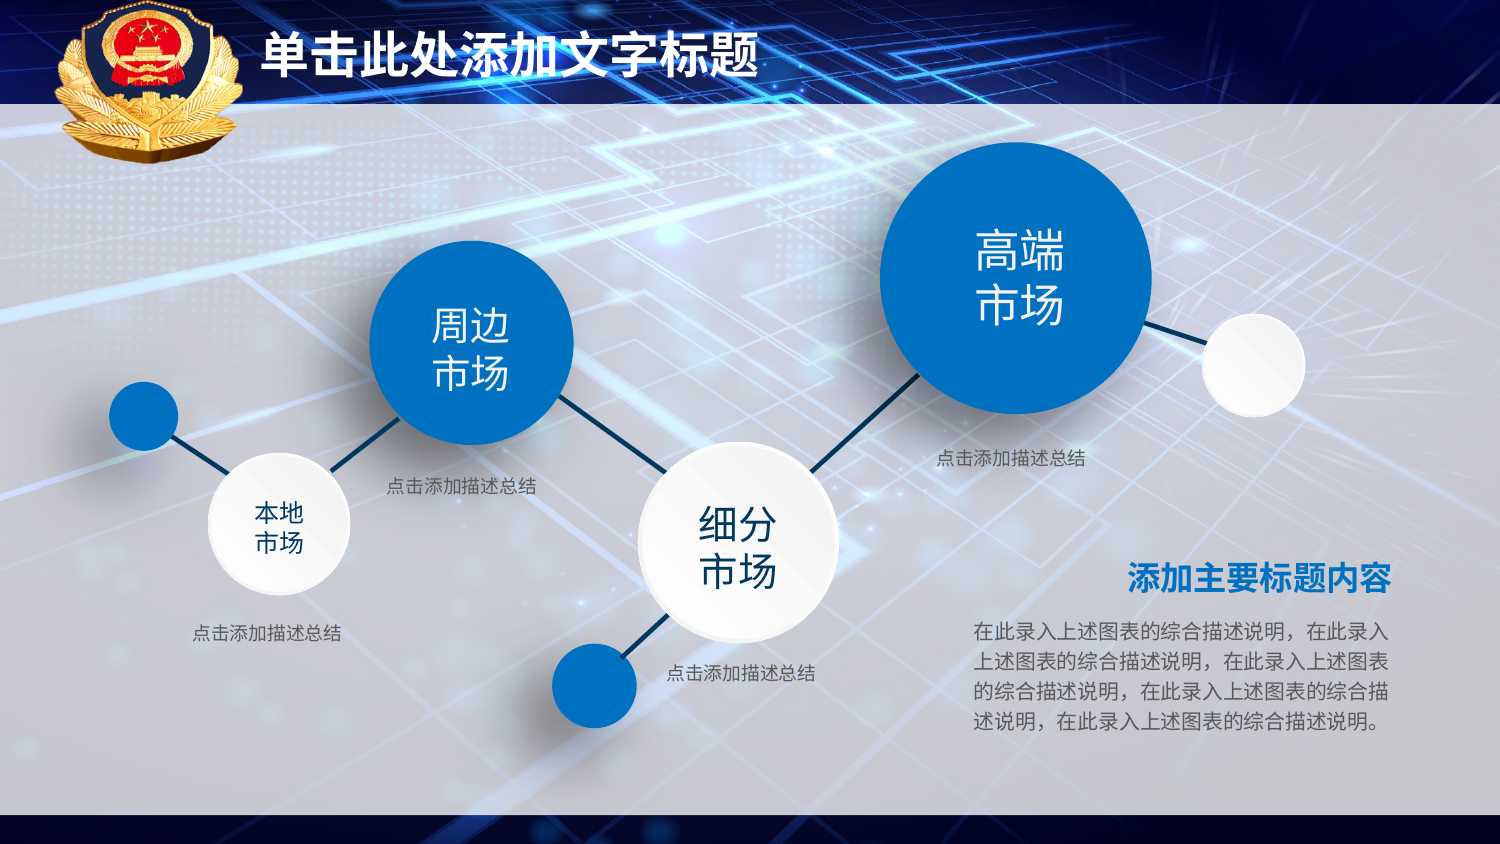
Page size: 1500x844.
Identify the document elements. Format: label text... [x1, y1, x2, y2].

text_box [879, 142, 1152, 415]
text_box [171, 435, 232, 477]
text_box 点击添加描述总结 [643, 649, 856, 691]
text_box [369, 240, 574, 446]
picture [0, 816, 1500, 844]
text_box 点击添加描述总结 [354, 462, 576, 504]
text_box 在此录入上述图表的综合描述说明，在此录入上述图表的综合描述说明，在此录入上述图表的综合描述说明，在此录入上述图表的综合描述说明，在此录入上述图表的综合描述说明。 [963, 608, 1413, 740]
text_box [207, 452, 351, 596]
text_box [805, 374, 919, 477]
text_box 点击添加描述总结 [923, 434, 1124, 476]
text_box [558, 395, 671, 477]
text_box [1201, 313, 1306, 418]
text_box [108, 381, 179, 452]
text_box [1157, 318, 1197, 350]
text_box 添加主要标题内容 [1025, 550, 1407, 604]
text_box 点击添加描述总结 [157, 609, 382, 651]
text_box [620, 612, 671, 659]
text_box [551, 643, 637, 729]
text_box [330, 418, 400, 472]
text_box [637, 441, 840, 644]
picture [0, 0, 1500, 164]
